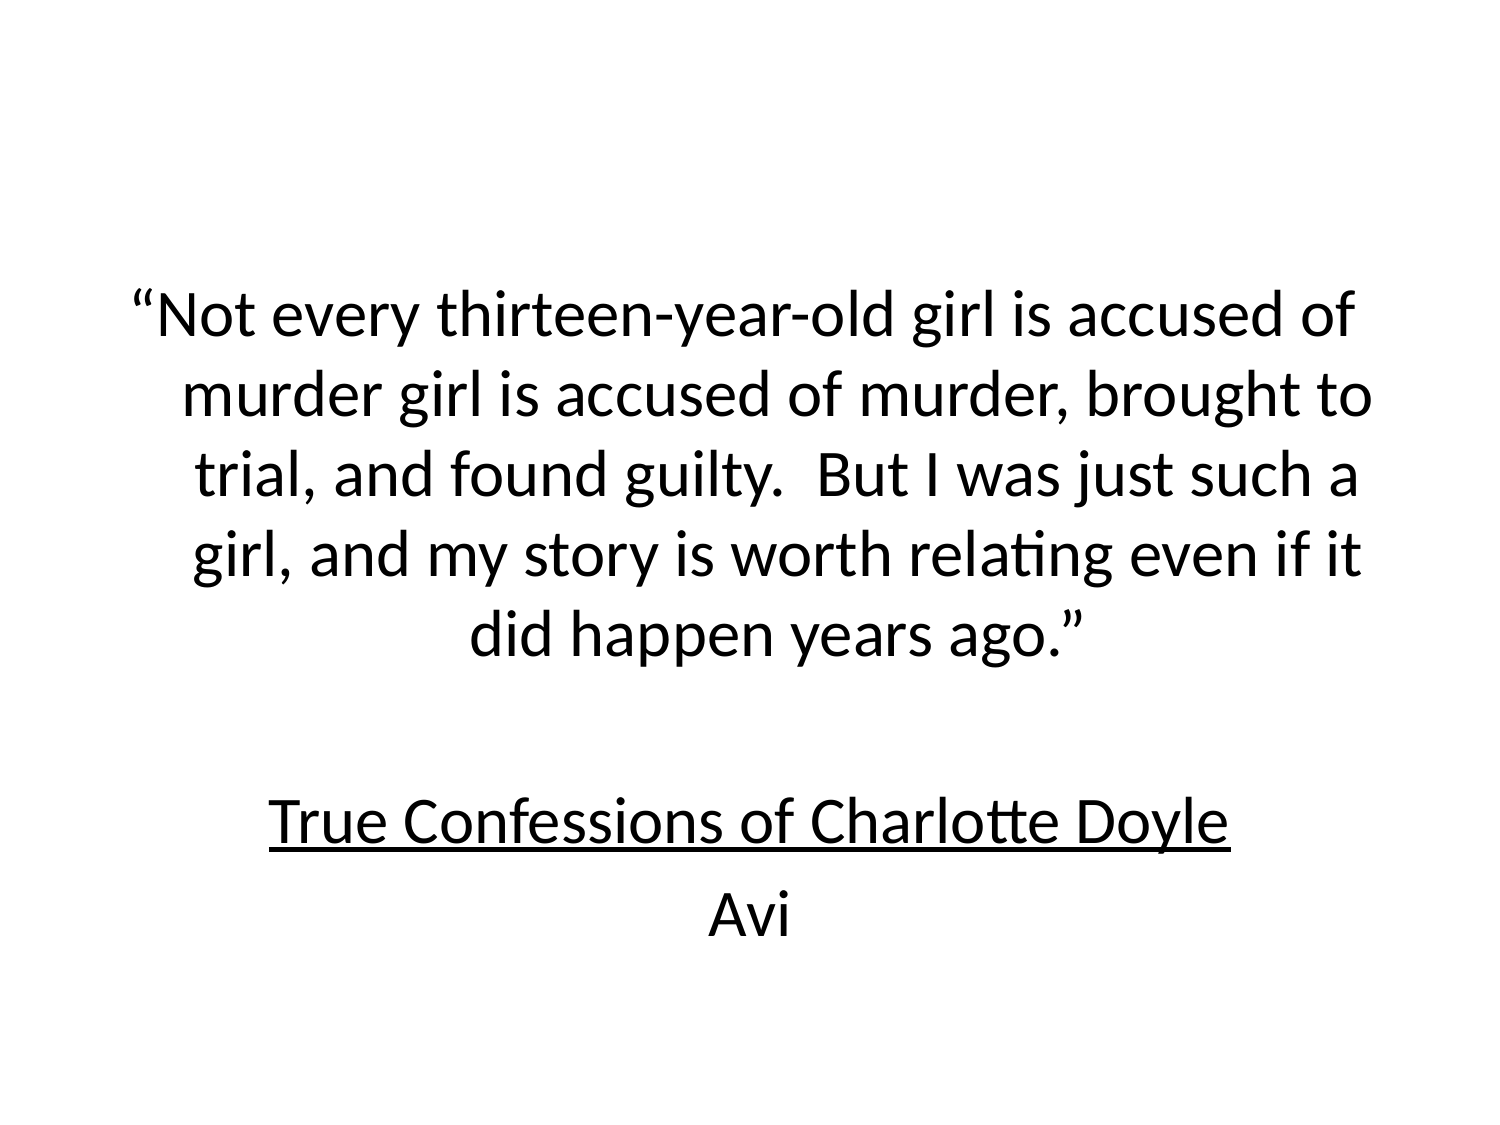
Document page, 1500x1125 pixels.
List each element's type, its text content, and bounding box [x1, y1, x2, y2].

list “Not every thirteen-year-old girl is accused of murder girl is accused of murder, brought to trial, and found guilty. But I was just such a girl, and my story is worth relating even if it did happen years ago.” True Confessions of Charlotte Doyle Avi [75, 262, 1425, 1005]
